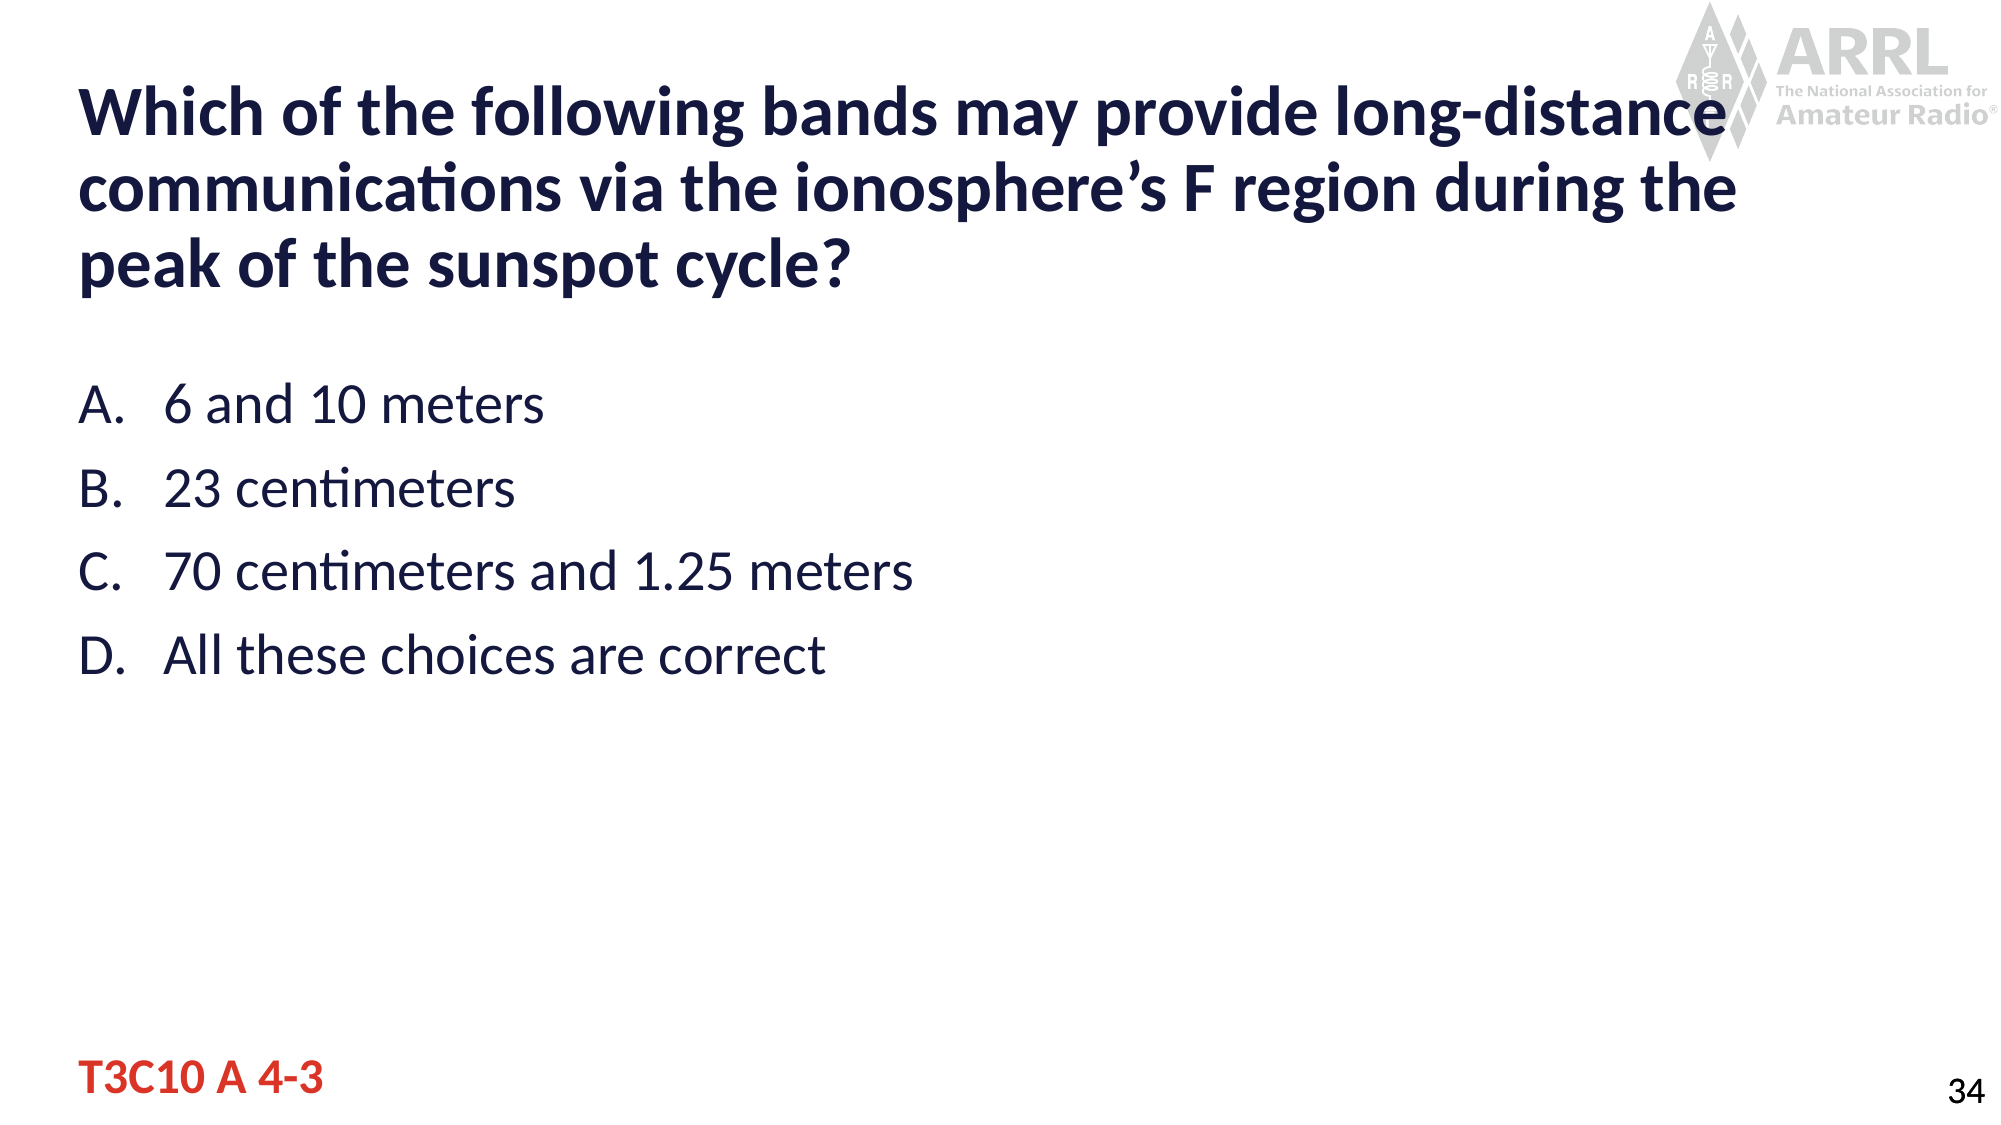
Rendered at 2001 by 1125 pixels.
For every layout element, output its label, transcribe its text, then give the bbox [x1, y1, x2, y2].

picture [1674, 0, 2000, 164]
text_box T3C10 A 4-3 [63, 1036, 921, 1112]
list 6 and 10 meters 23 centimeters 70 centimeters and 1.25 meters All these choices are correct [63, 365, 1863, 989]
title Which of the following bands may provide long-distance communications via the ionosphere’s F region during the peak of the sunspot cycle? [63, 59, 1863, 318]
